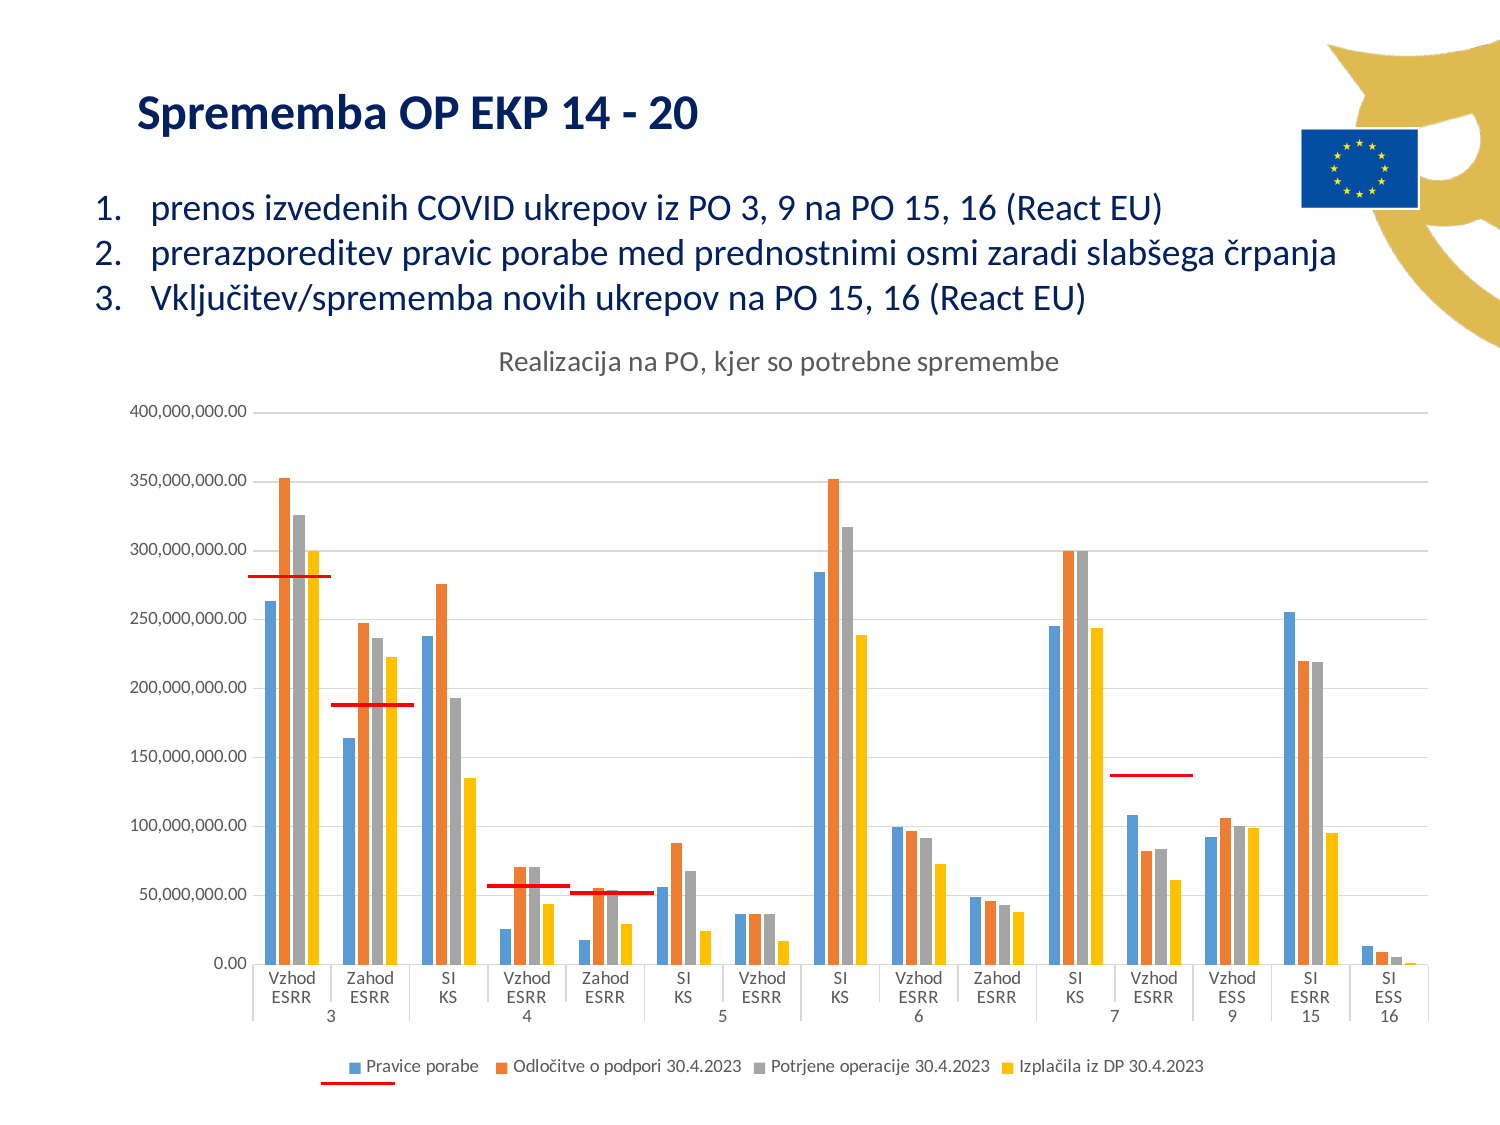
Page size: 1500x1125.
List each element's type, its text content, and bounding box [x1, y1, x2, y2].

chart [102, 317, 1456, 1086]
text_box prenos izvedenih COVID ukrepov iz PO 3, 9 na PO 15, 16 (React EU) prerazporeditev pravic porabe med prednostnimi osmi zaradi slabšega črpanja Vključitev/sprememba novih ukrepov na PO 15, 16 (React EU) [79, 175, 1398, 416]
picture [1299, 0, 1500, 486]
text_box Sprememba OP EKP 14 - 20 [122, 71, 1211, 147]
